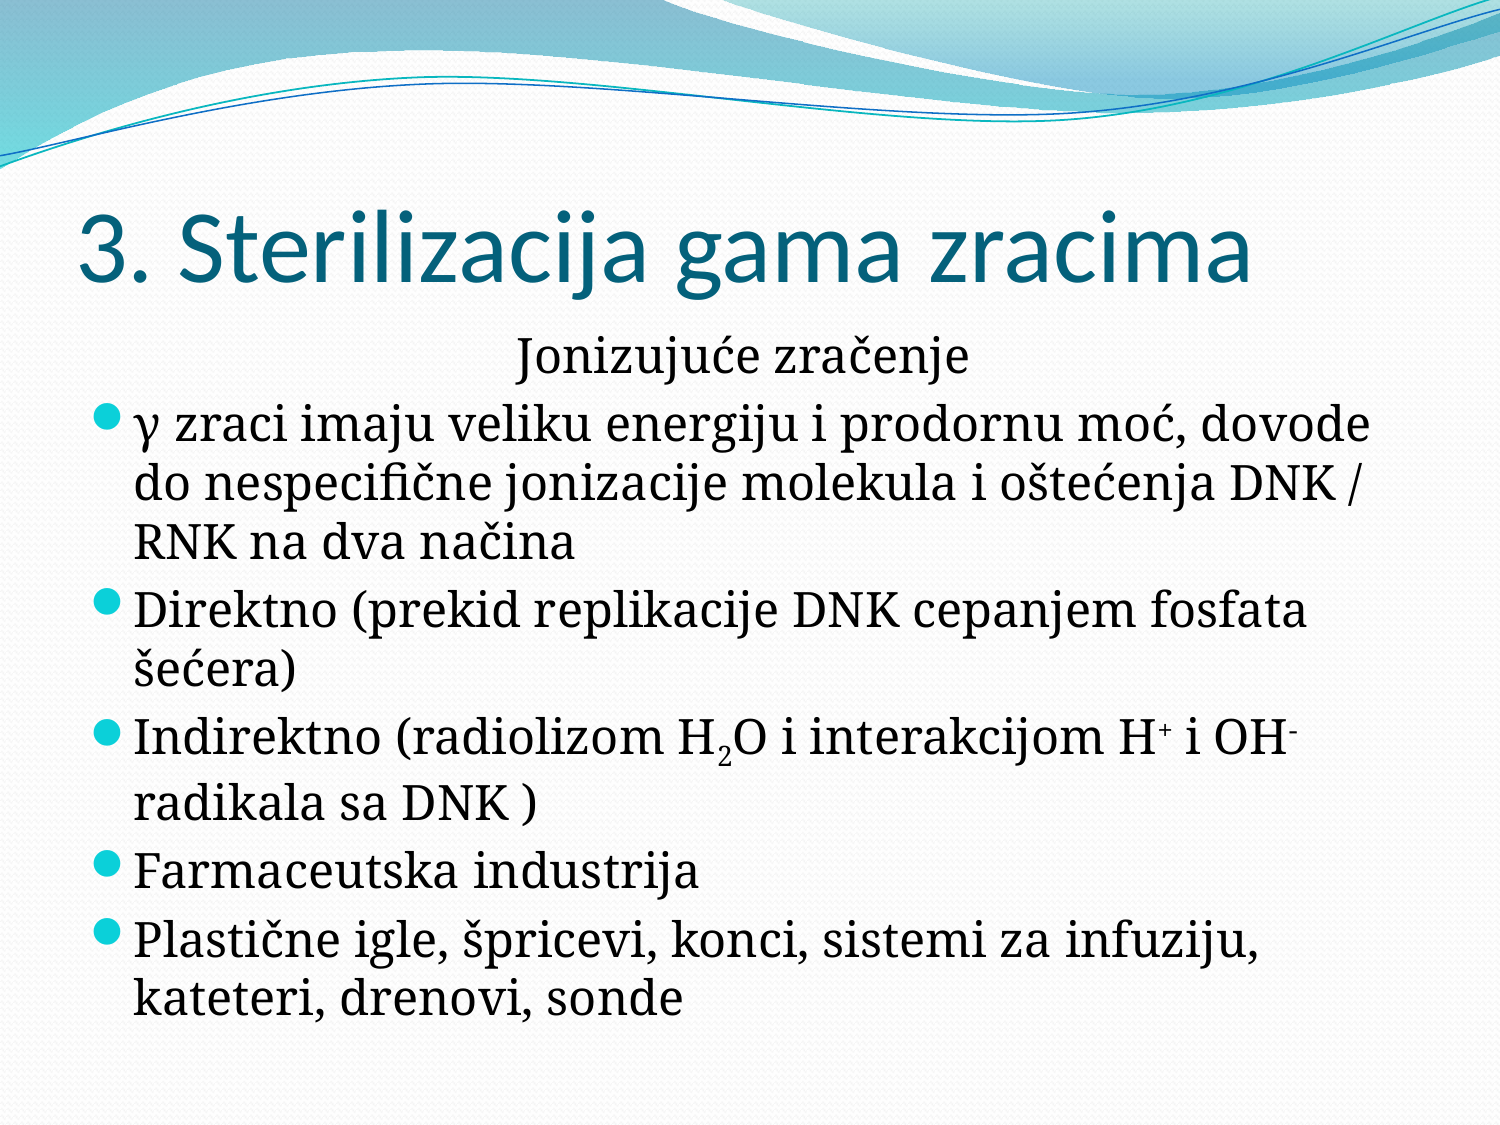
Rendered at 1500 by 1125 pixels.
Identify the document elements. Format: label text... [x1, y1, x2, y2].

list Jonizujuće zračenje γ zraci imaju veliku energiju i prodornu moć, dovode do nespecifične jonizacije molekula i oštećenja DNK / RNK na dva načina Direktno (prekid replikacije DNK cepanjem fosfata šećera) Indirektno (radiolizom H2O i interakcijom H+ i OH- radikala sa DNK ) Farmaceutska industrija Plastične igle, špricevi, konci, sistemi za infuziju, kateteri, drenovi, sonde [75, 317, 1425, 1038]
title 3. Sterilizacija gama zracima [75, 115, 1425, 303]
